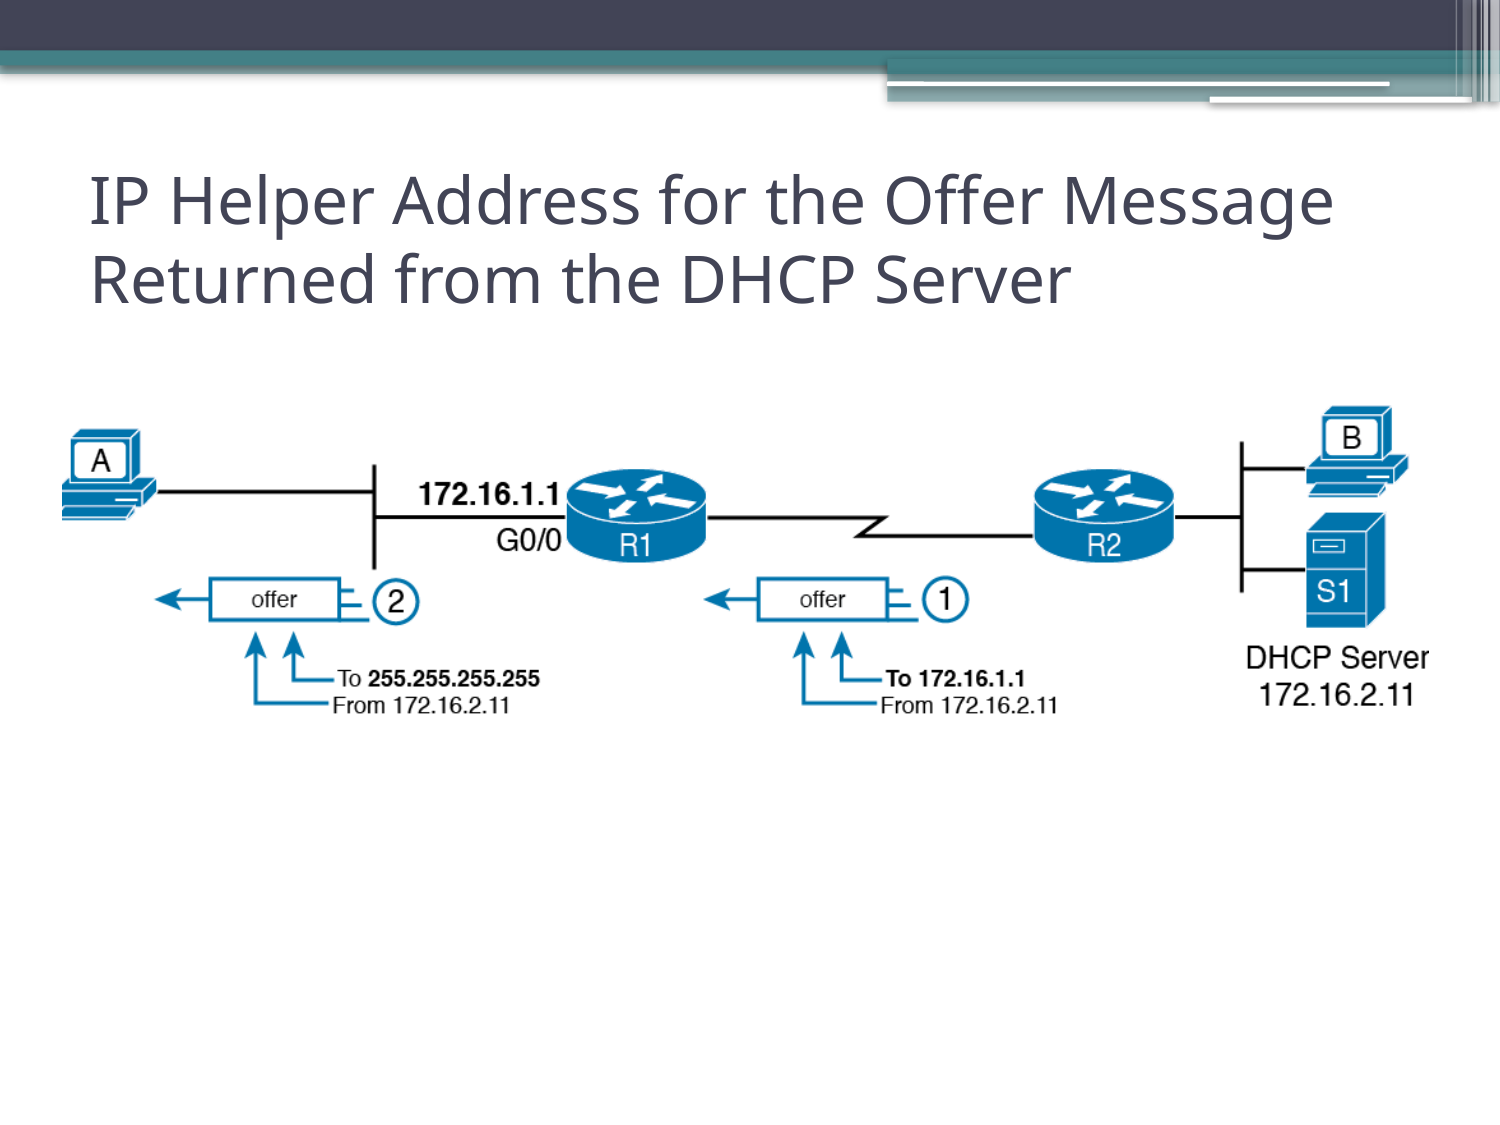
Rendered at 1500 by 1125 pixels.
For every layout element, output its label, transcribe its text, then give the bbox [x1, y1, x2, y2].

picture [62, 399, 1429, 726]
title IP Helper Address for the Offer Message Returned from the DHCP Server [75, 149, 1475, 325]
